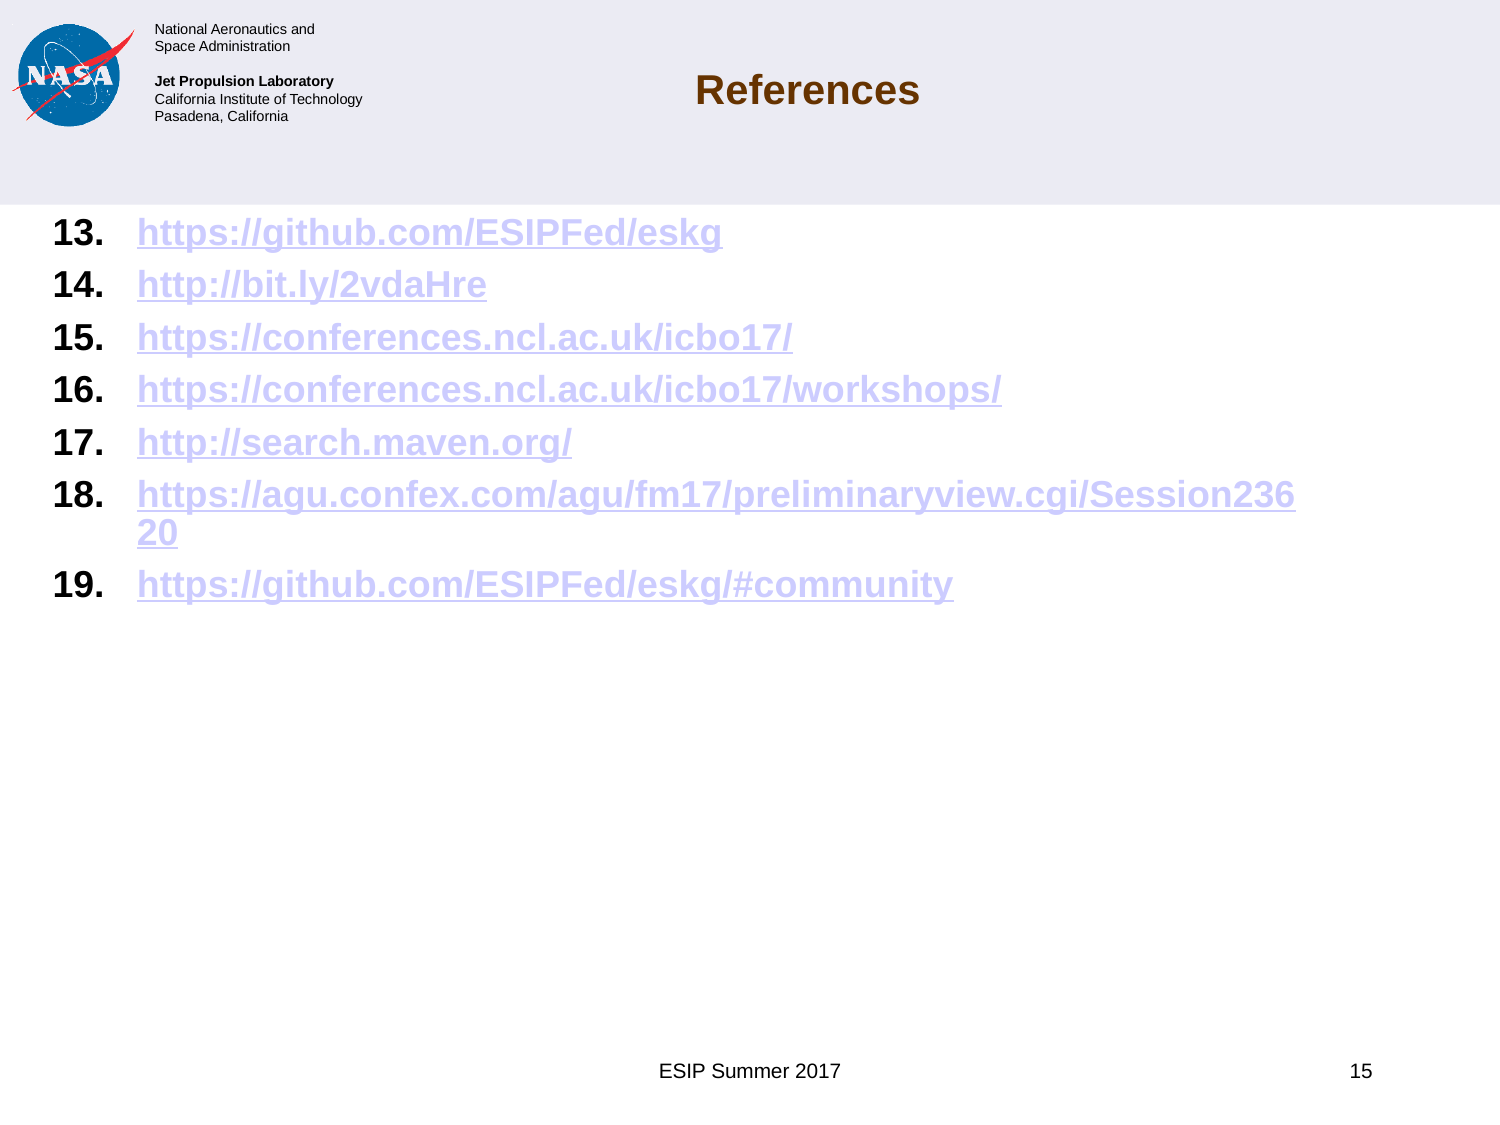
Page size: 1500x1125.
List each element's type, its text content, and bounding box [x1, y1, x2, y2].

list https://github.com/ESIPFed/eskg http://bit.ly/2vdaHre https://conferences.ncl.ac.uk/icbo17/ https://conferences.ncl.ac.uk/icbo17/workshops/ http://search.maven.org/ https://agu.confex.com/agu/fm17/preliminaryview.cgi/Session23620 https://github.com/ESIPFed/eskg/#community [37, 200, 1313, 971]
footer ESIP Summer 2017 [512, 1050, 988, 1125]
slide_number 15 [1074, 1050, 1388, 1125]
title References [233, 0, 1383, 183]
picture [12, 24, 139, 132]
